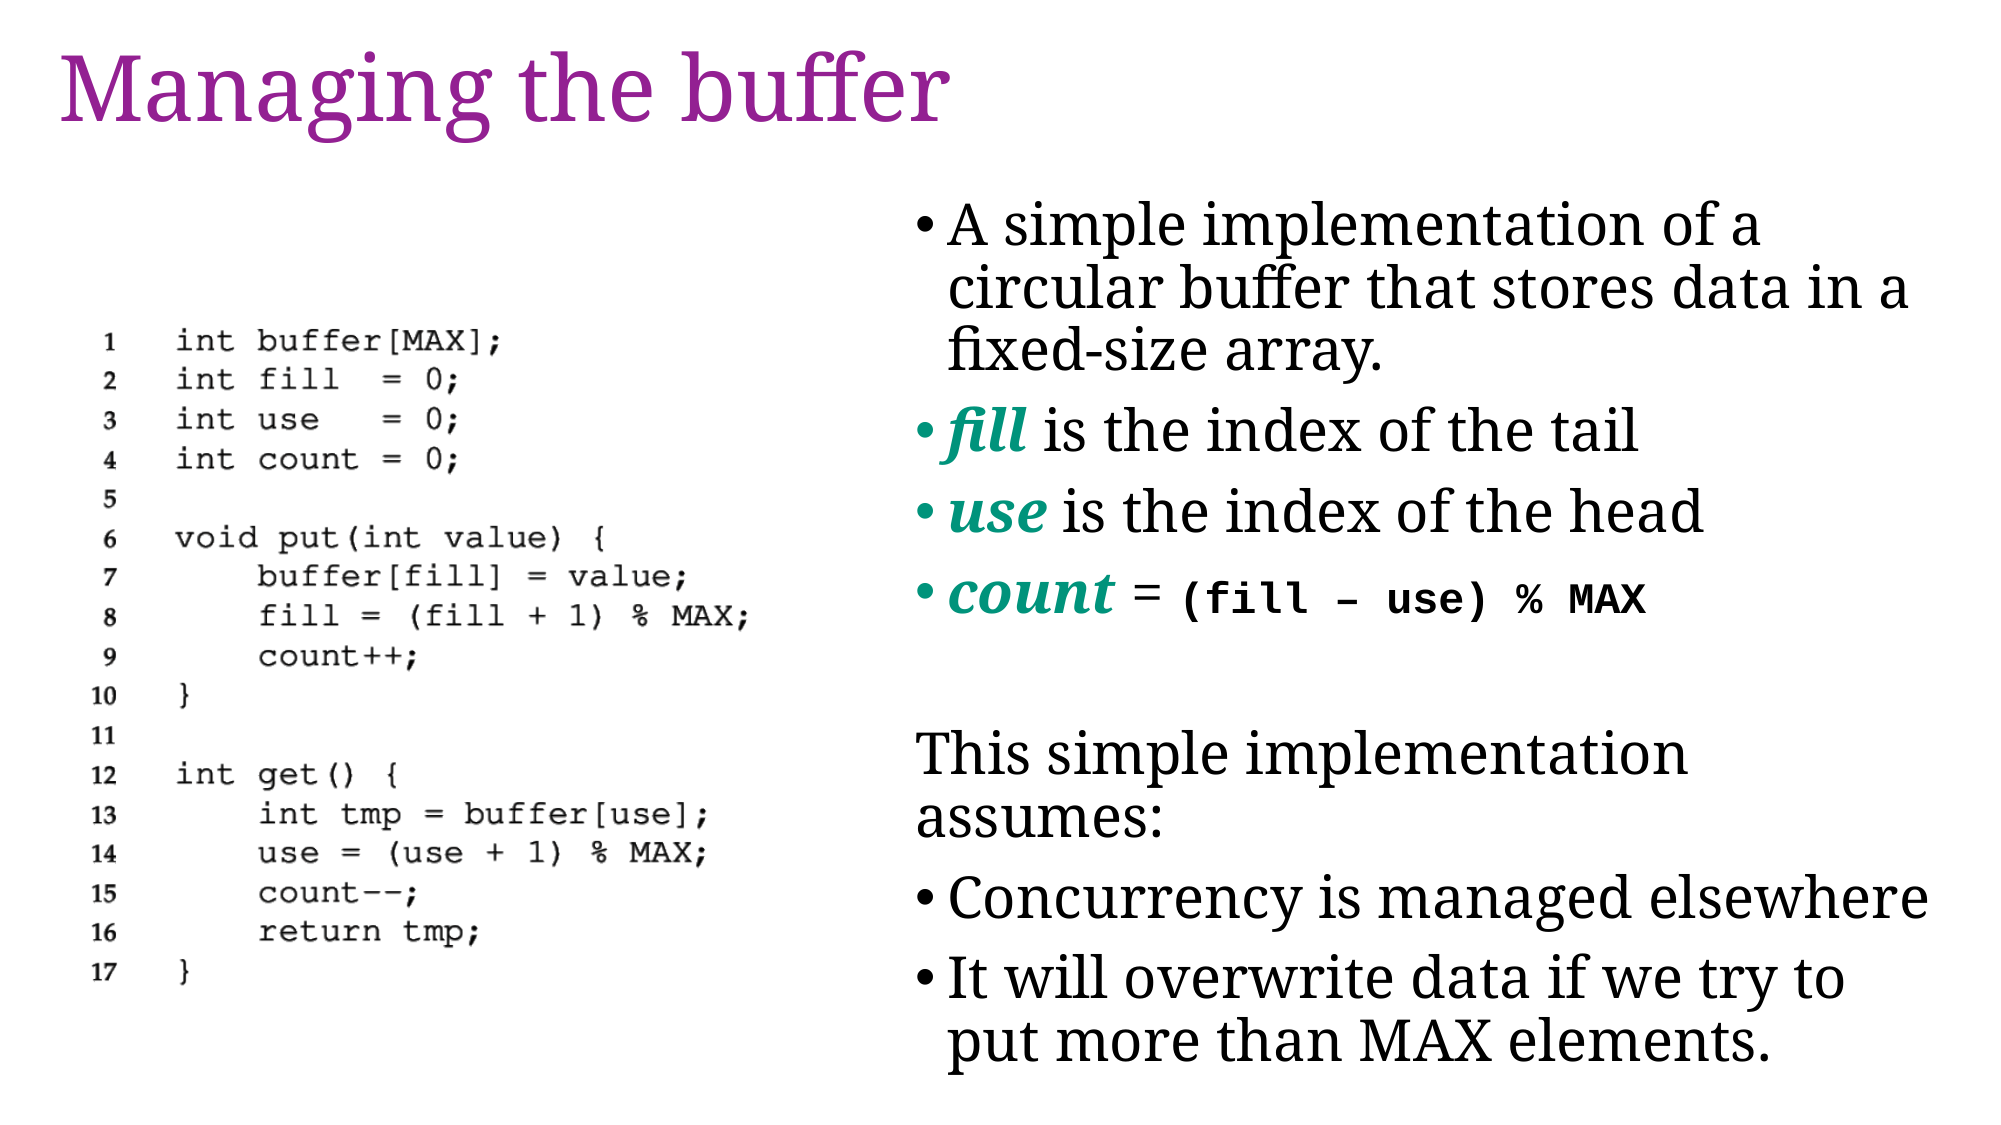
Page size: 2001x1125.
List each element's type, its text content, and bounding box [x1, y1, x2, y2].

list A simple implementation of a circular buffer that stores data in a fixed-size array. fill is the index of the tail use is the index of the head count = (fill – use) % MAX This simple implementation assumes: Concurrency is managed elsewhere It will overwrite data if we try to put more than MAX elements. [900, 187, 1953, 1101]
title Managing the buffer [43, 25, 1953, 158]
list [74, 316, 758, 993]
